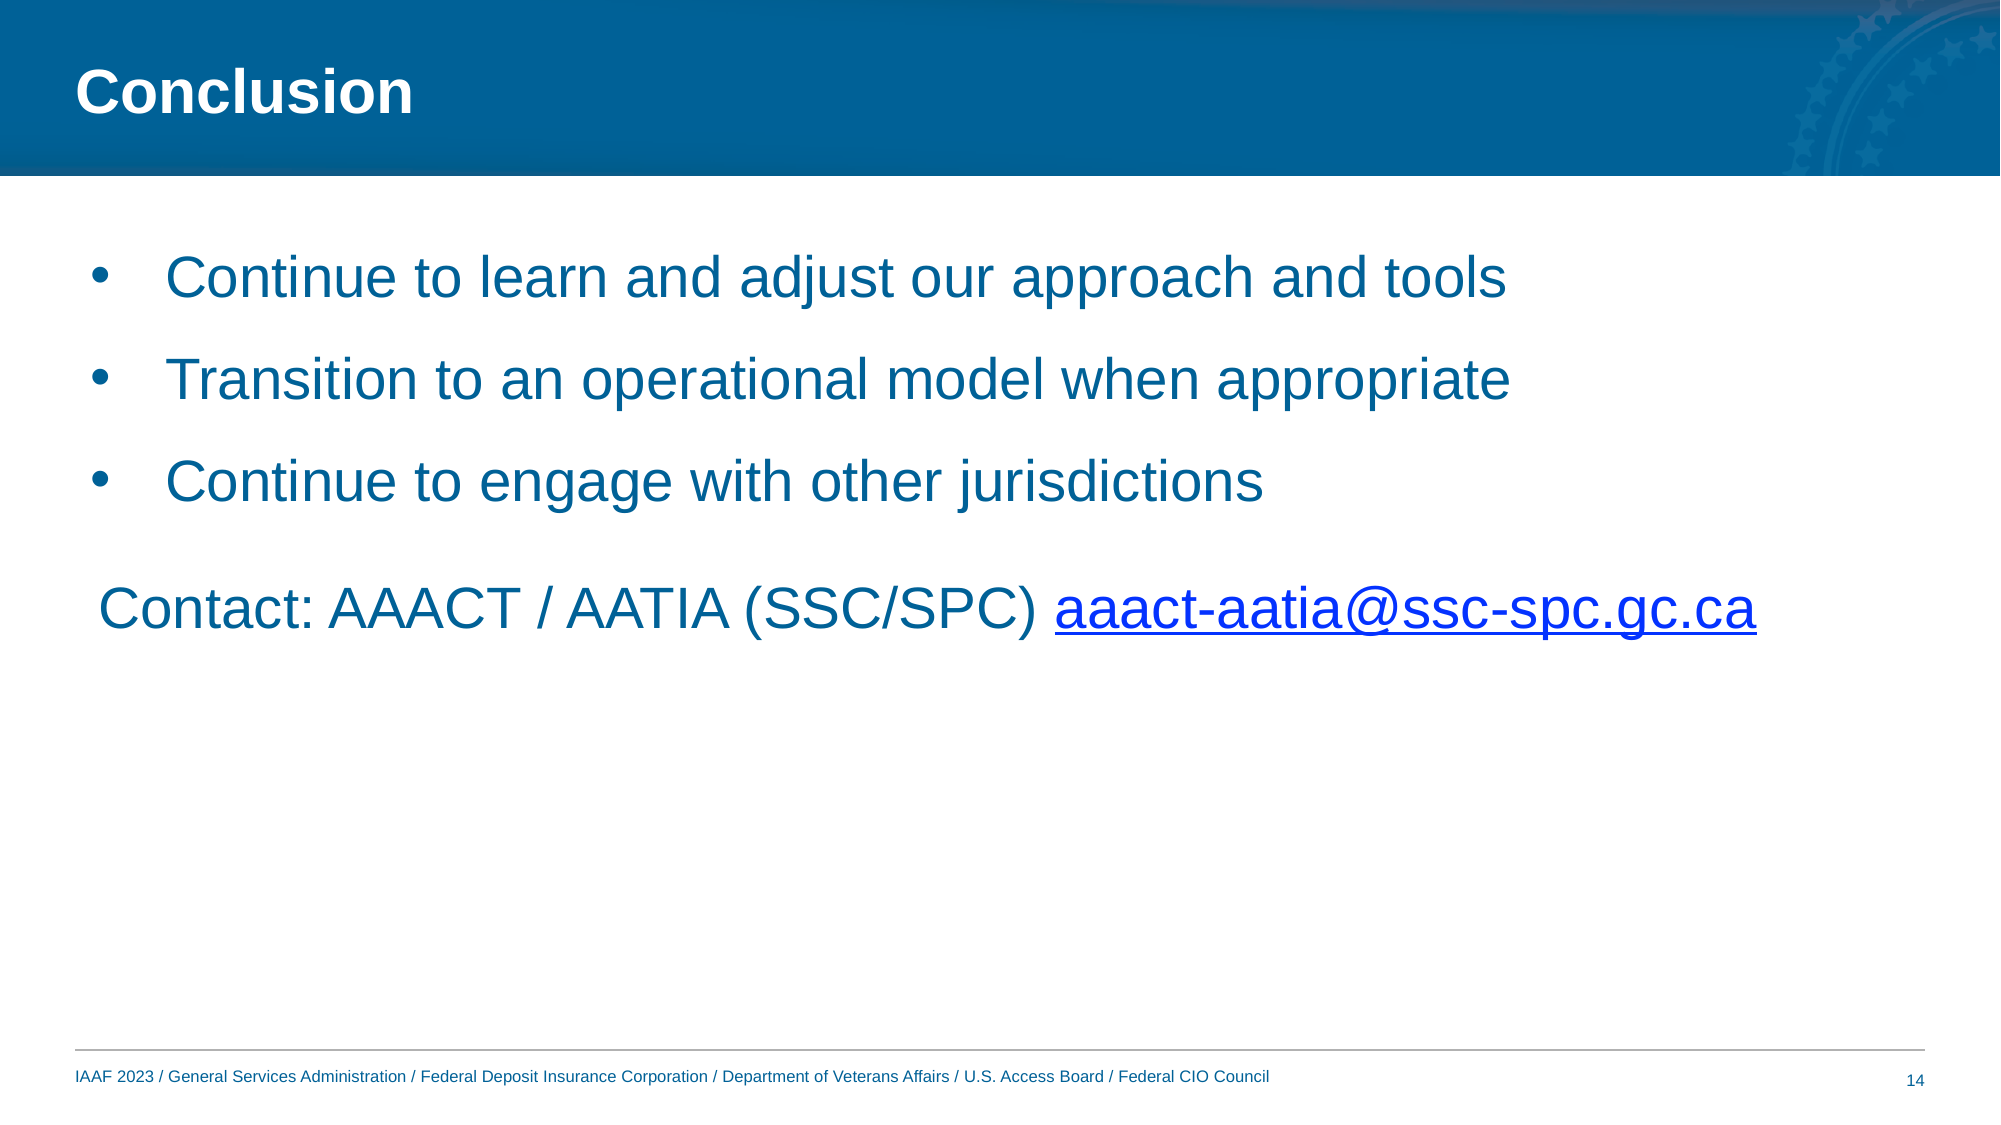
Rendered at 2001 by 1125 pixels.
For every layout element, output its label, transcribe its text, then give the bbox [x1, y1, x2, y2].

slide_number 14 [1880, 1065, 1925, 1095]
title Conclusion [75, 52, 1800, 128]
list Continue to learn and adjust our approach and tools Transition to an operational model when appropriate Continue to engage with other jurisdictions Contact: AAACT / AATIA (SSC/SPC) aaact-aatia@ssc-spc.gc.ca [75, 224, 1925, 1035]
picture [0, 0, 2000, 176]
picture [0, 168, 666, 176]
